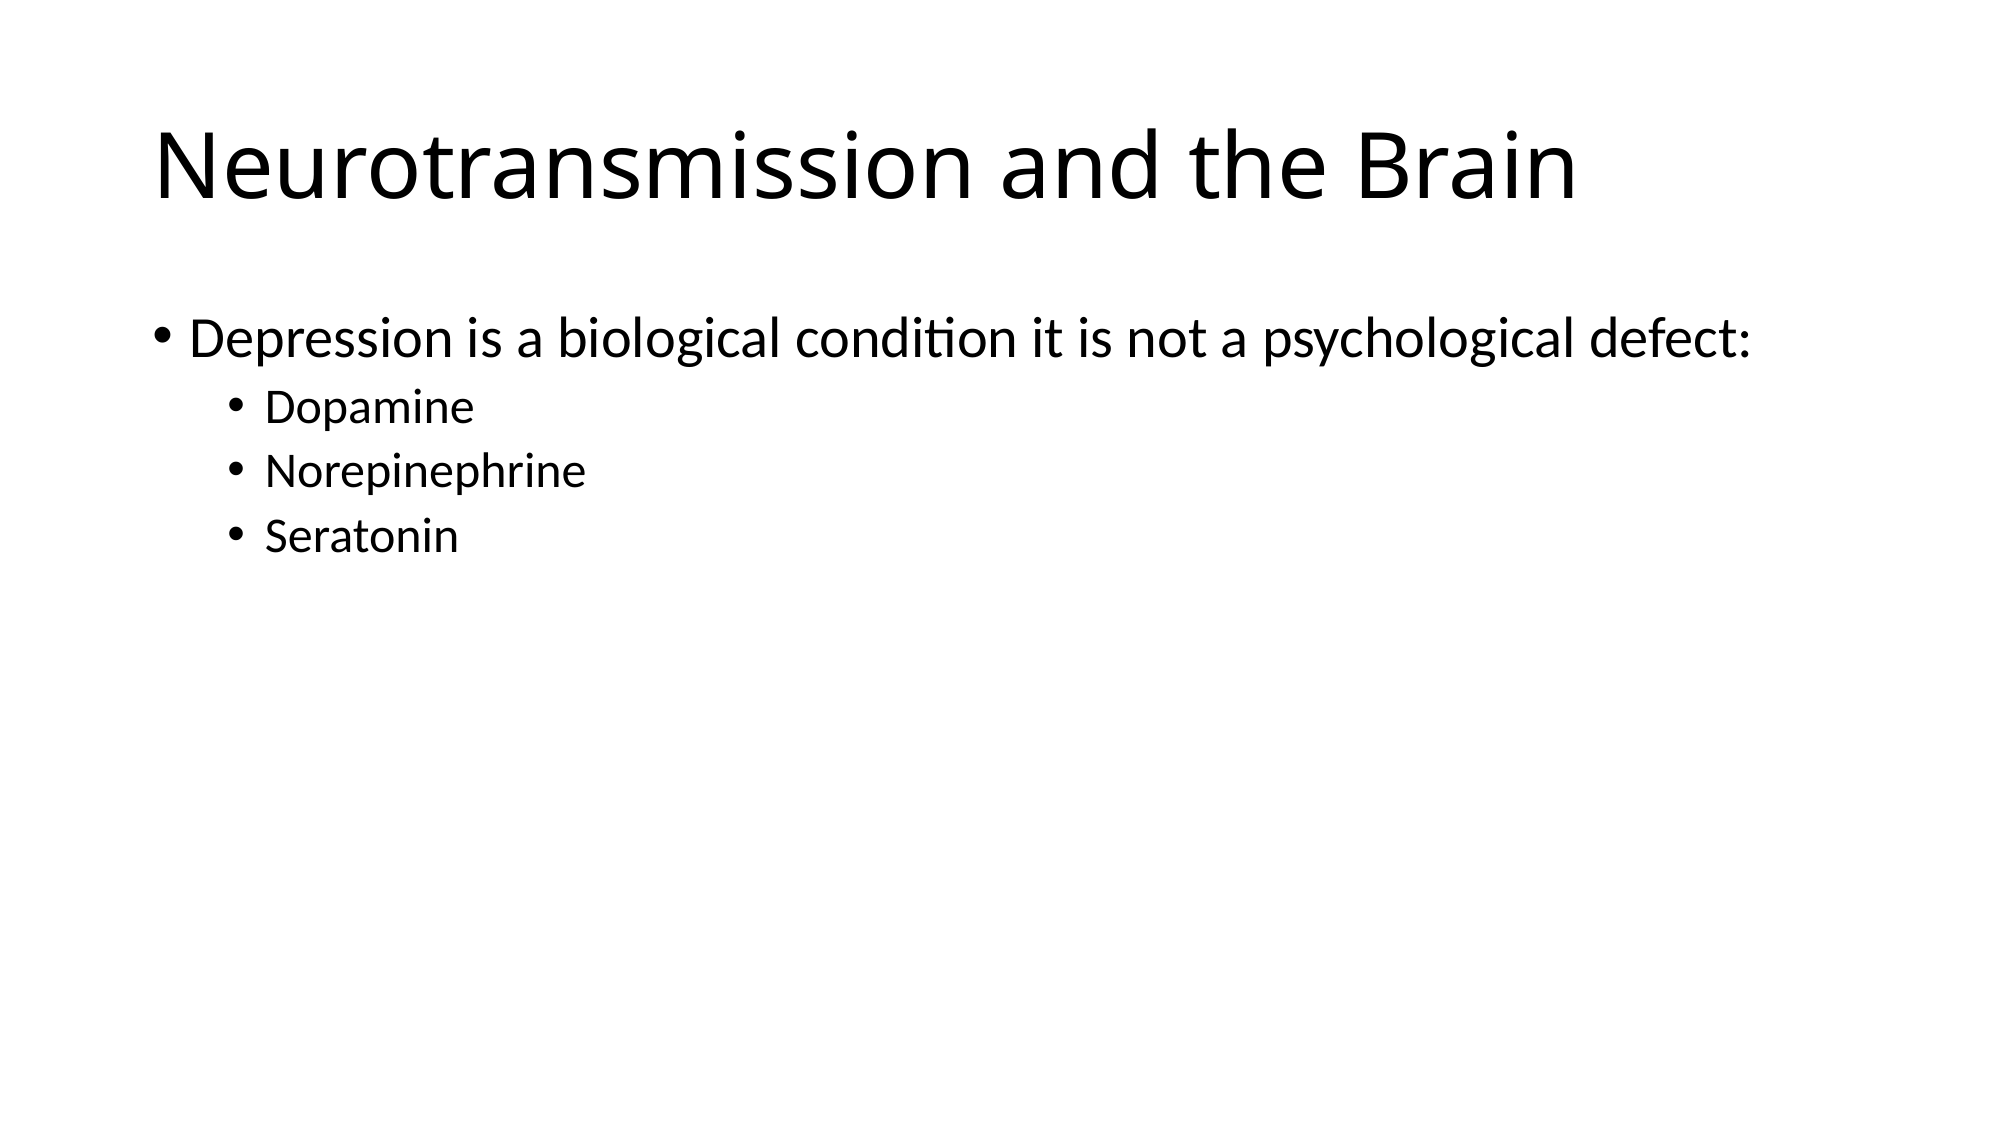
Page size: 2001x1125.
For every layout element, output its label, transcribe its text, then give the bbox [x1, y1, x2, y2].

list Depression is a biological condition it is not a psychological defect: Dopamine Norepinephrine Seratonin [137, 299, 1863, 1014]
title Neurotransmission and the Brain [137, 59, 1863, 278]
